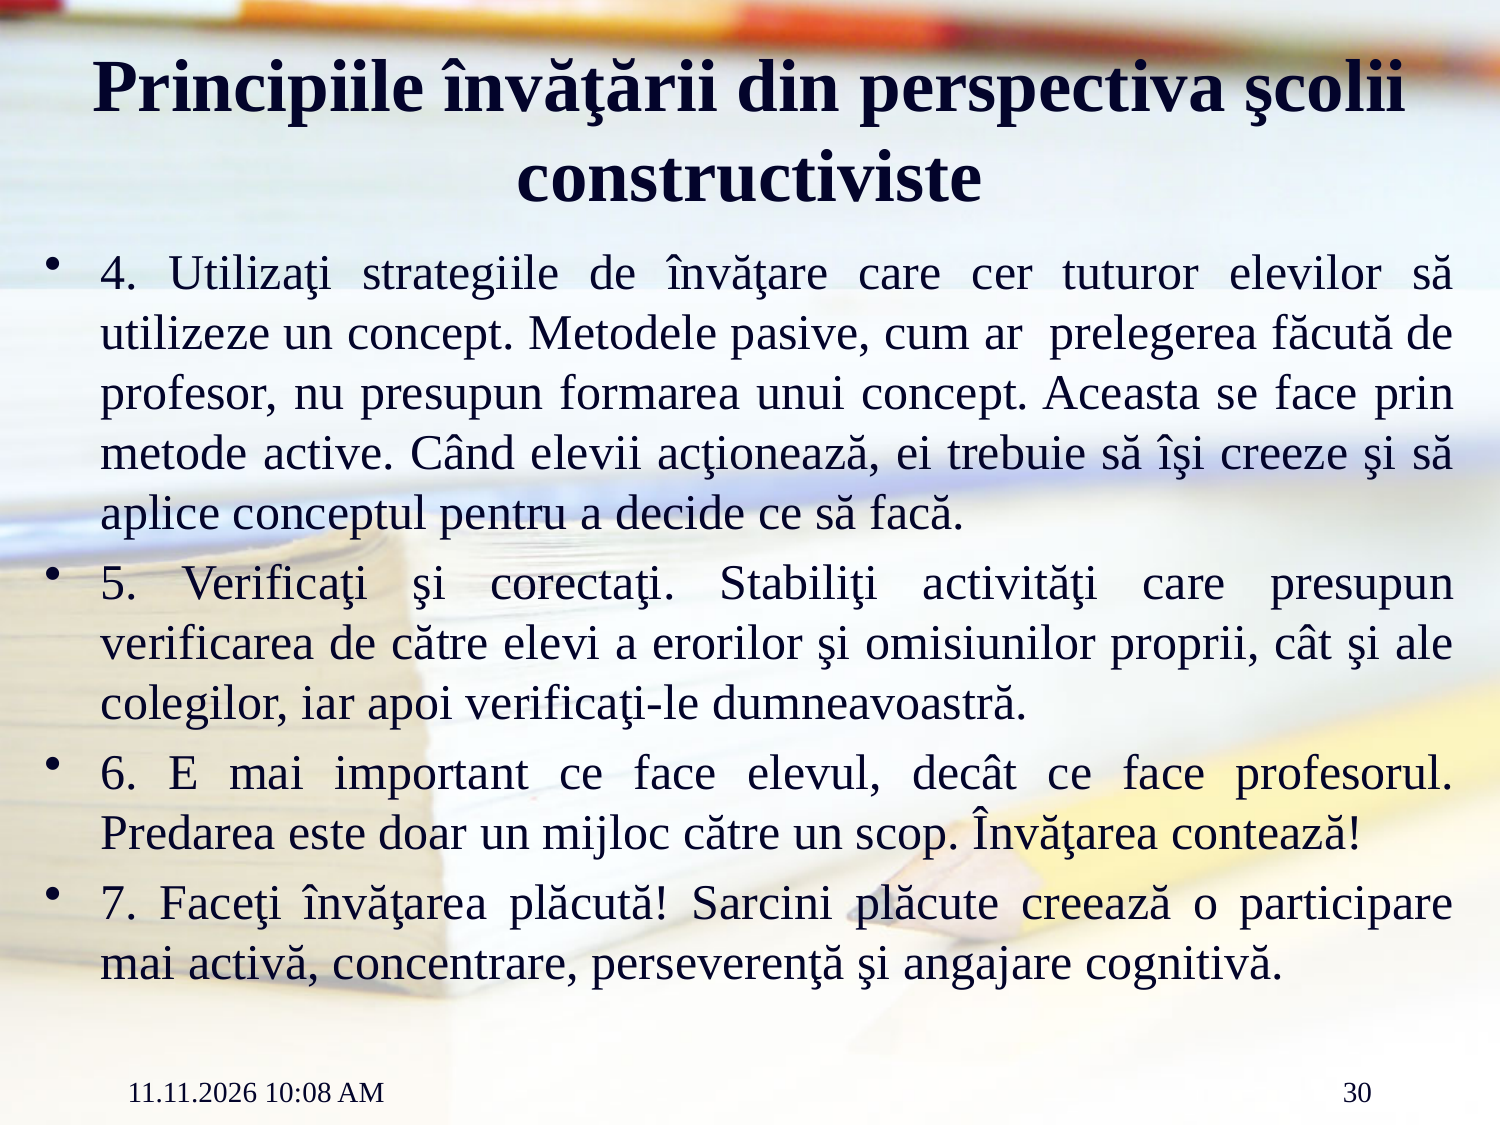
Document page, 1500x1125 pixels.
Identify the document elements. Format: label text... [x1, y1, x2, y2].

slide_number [112, 1065, 426, 1114]
slide_number 30 [1074, 1065, 1388, 1114]
list 4. Utilizaţi strategiile de învăţare care cer tuturor elevilor să utilizeze un concept. Metodele pasive, cum ar prelegerea făcută de profesor, nu presupun formarea unui concept. Aceasta se face prin metode active. Când elevii acţionează, ei trebuie să îşi creeze şi să aplice conceptul pentru a decide ce să facă. 5. Verificaţi şi corectaţi. Stabiliţi activităţi care presupun verificarea de către elevi a erorilor şi omisiunilor proprii, cât şi ale colegilor, iar apoi verificaţi-le dumneavoastră. 6. E mai important ce face elevul, decât ce face profesorul. Predarea este doar un mijloc către un scop. Învăţarea contează! 7. Faceţi învăţarea plăcută! Sarcini plăcute creează o participare mai activă, concentrare, perseverenţă şi angajare cognitivă. [29, 231, 1471, 1044]
title Principiile învăţării din perspectiva şcolii constructiviste [29, 32, 1471, 221]
picture [0, 0, 1500, 1125]
